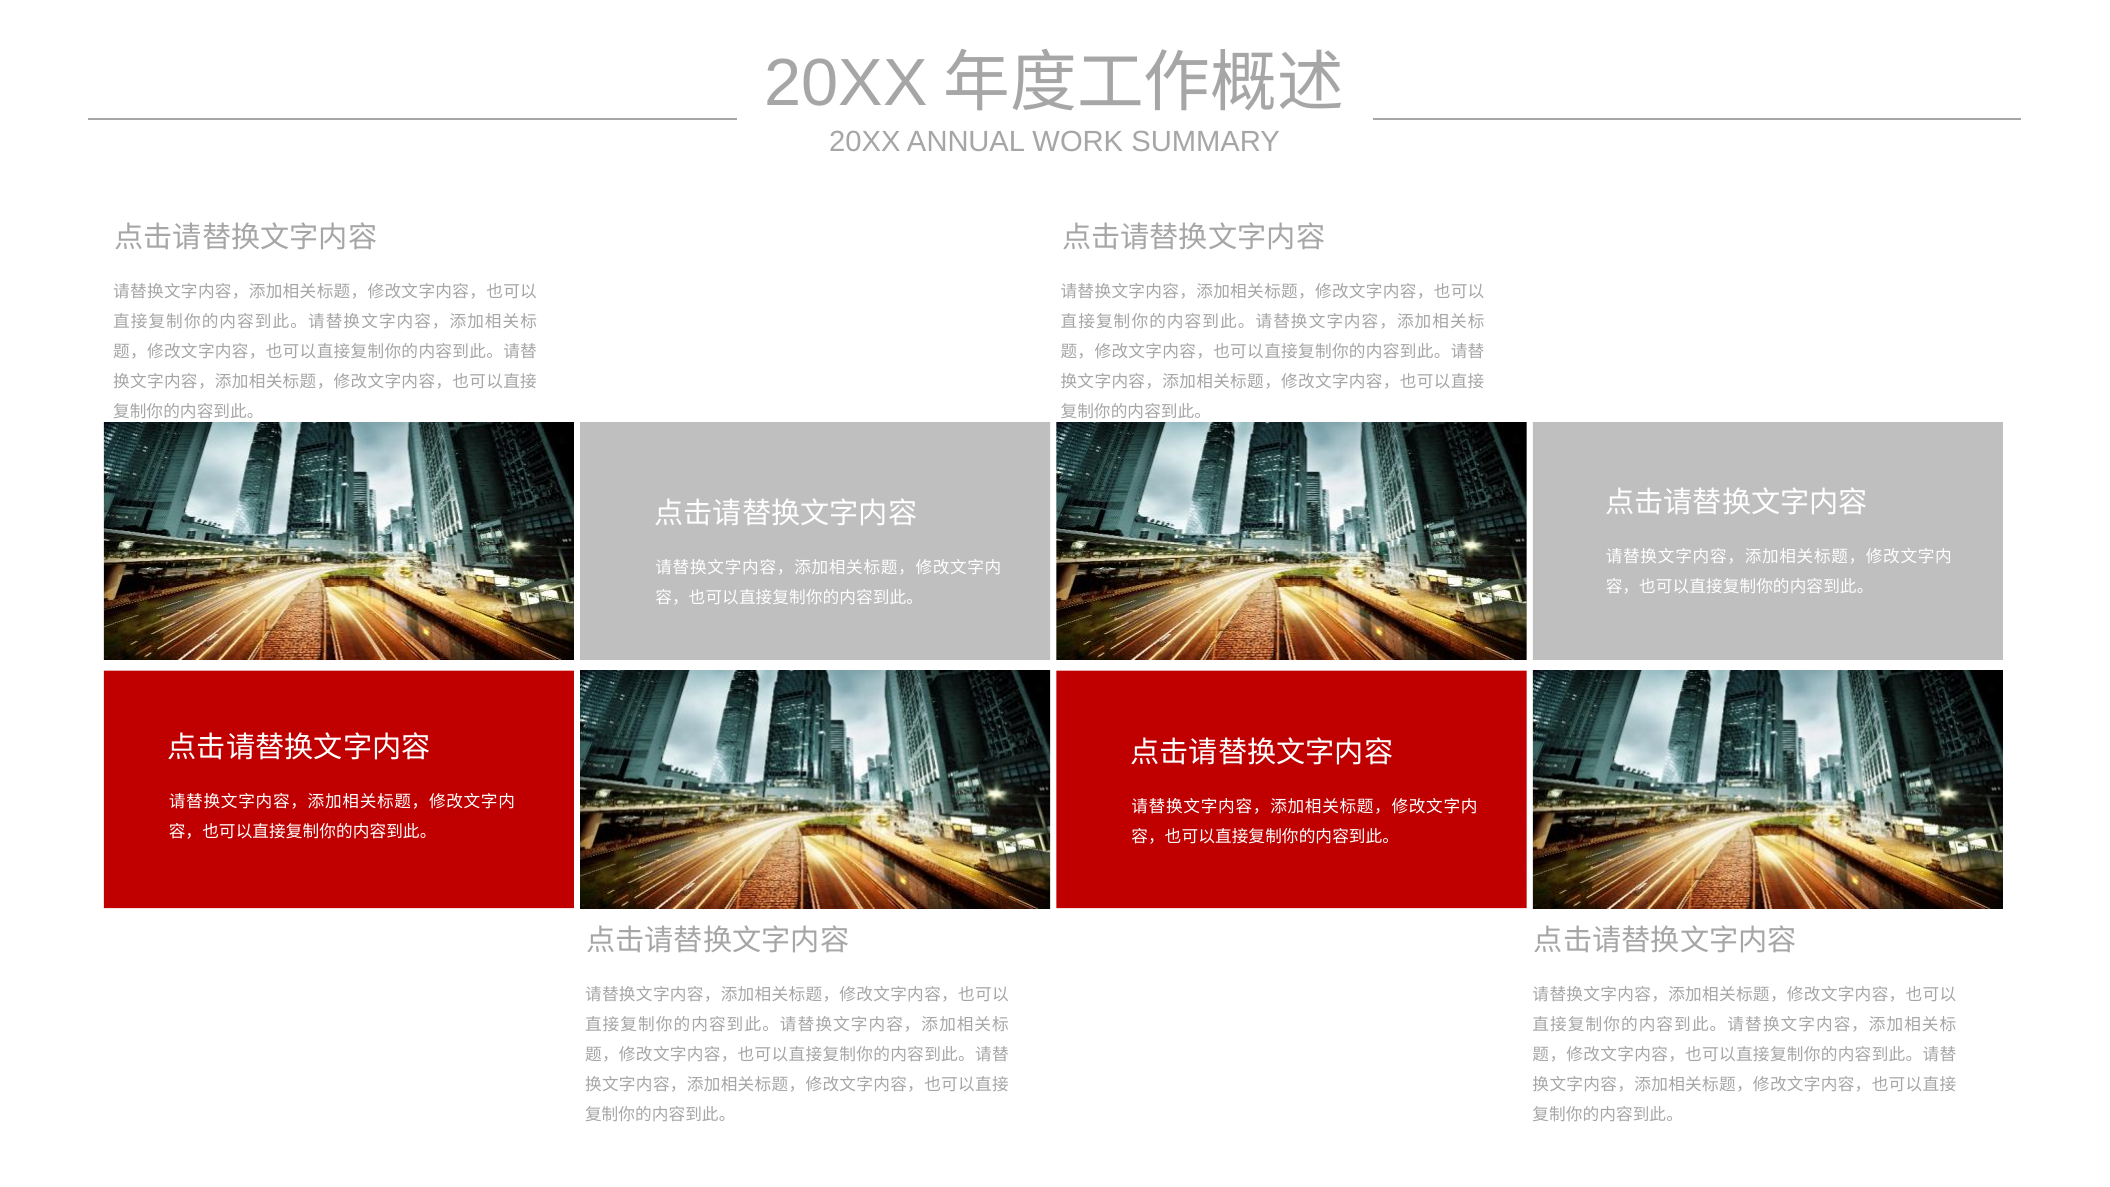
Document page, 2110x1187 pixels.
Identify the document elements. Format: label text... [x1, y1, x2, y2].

text_box 请替换文字内容，添加相关标题，修改文字内容，也可以直接复制你的内容到此。请替换文字内容，添加相关标题，修改文字内容，也可以直接复制你的内容到此。请替换文字内容，添加相关标题，修改文字内容，也可以直接复制你的内容到此。 [113, 270, 538, 421]
text_box [1056, 422, 1527, 660]
text_box 请替换文字内容，添加相关标题，修改文字内容，也可以直接复制你的内容到此。请替换文字内容，添加相关标题，修改文字内容，也可以直接复制你的内容到此。请替换文字内容，添加相关标题，修改文字内容，也可以直接复制你的内容到此。 [1060, 270, 1486, 421]
text_box 点击请替换文字内容 [114, 218, 423, 254]
text_box [1056, 670, 1527, 909]
text_box [580, 670, 1051, 909]
text_box [580, 422, 1051, 660]
text_box 点击请替换文字内容 [586, 921, 894, 957]
text_box 点击请替换文字内容 [1062, 218, 1370, 254]
text_box 点击请替换文字内容 [1533, 921, 1842, 957]
text_box 请替换文字内容，添加相关标题，修改文字内容，也可以直接复制你的内容到此。请替换文字内容，添加相关标题，修改文字内容，也可以直接复制你的内容到此。请替换文字内容，添加相关标题，修改文字内容，也可以直接复制你的内容到此。 [585, 974, 1010, 1124]
text_box 点击请替换文字内容 [1130, 732, 1399, 769]
text_box 20XX年度工作概述 [730, 38, 1379, 119]
text_box 请替换文字内容，添加相关标题，修改文字内容，也可以直接复制你的内容到此。 [168, 781, 516, 841]
text_box 请替换文字内容，添加相关标题，修改文字内容，也可以直接复制你的内容到此。 [1131, 785, 1479, 846]
text_box 请替换文字内容，添加相关标题，修改文字内容，也可以直接复制你的内容到此。 [1605, 536, 1953, 597]
text_box [1532, 422, 2003, 660]
text_box [103, 422, 574, 660]
text_box 请替换文字内容，添加相关标题，修改文字内容，也可以直接复制你的内容到此。 [655, 546, 1002, 607]
text_box 点击请替换文字内容 [1604, 483, 1873, 519]
text_box 请替换文字内容，添加相关标题，修改文字内容，也可以直接复制你的内容到此。请替换文字内容，添加相关标题，修改文字内容，也可以直接复制你的内容到此。请替换文字内容，添加相关标题，修改文字内容，也可以直接复制你的内容到此。 [1532, 974, 1958, 1124]
text_box [1532, 670, 2003, 909]
text_box 点击请替换文字内容 [167, 728, 436, 764]
text_box [103, 670, 574, 909]
text_box 20XX ANNUAL WORK SUMMARY [824, 122, 1285, 158]
text_box 点击请替换文字内容 [654, 494, 923, 530]
